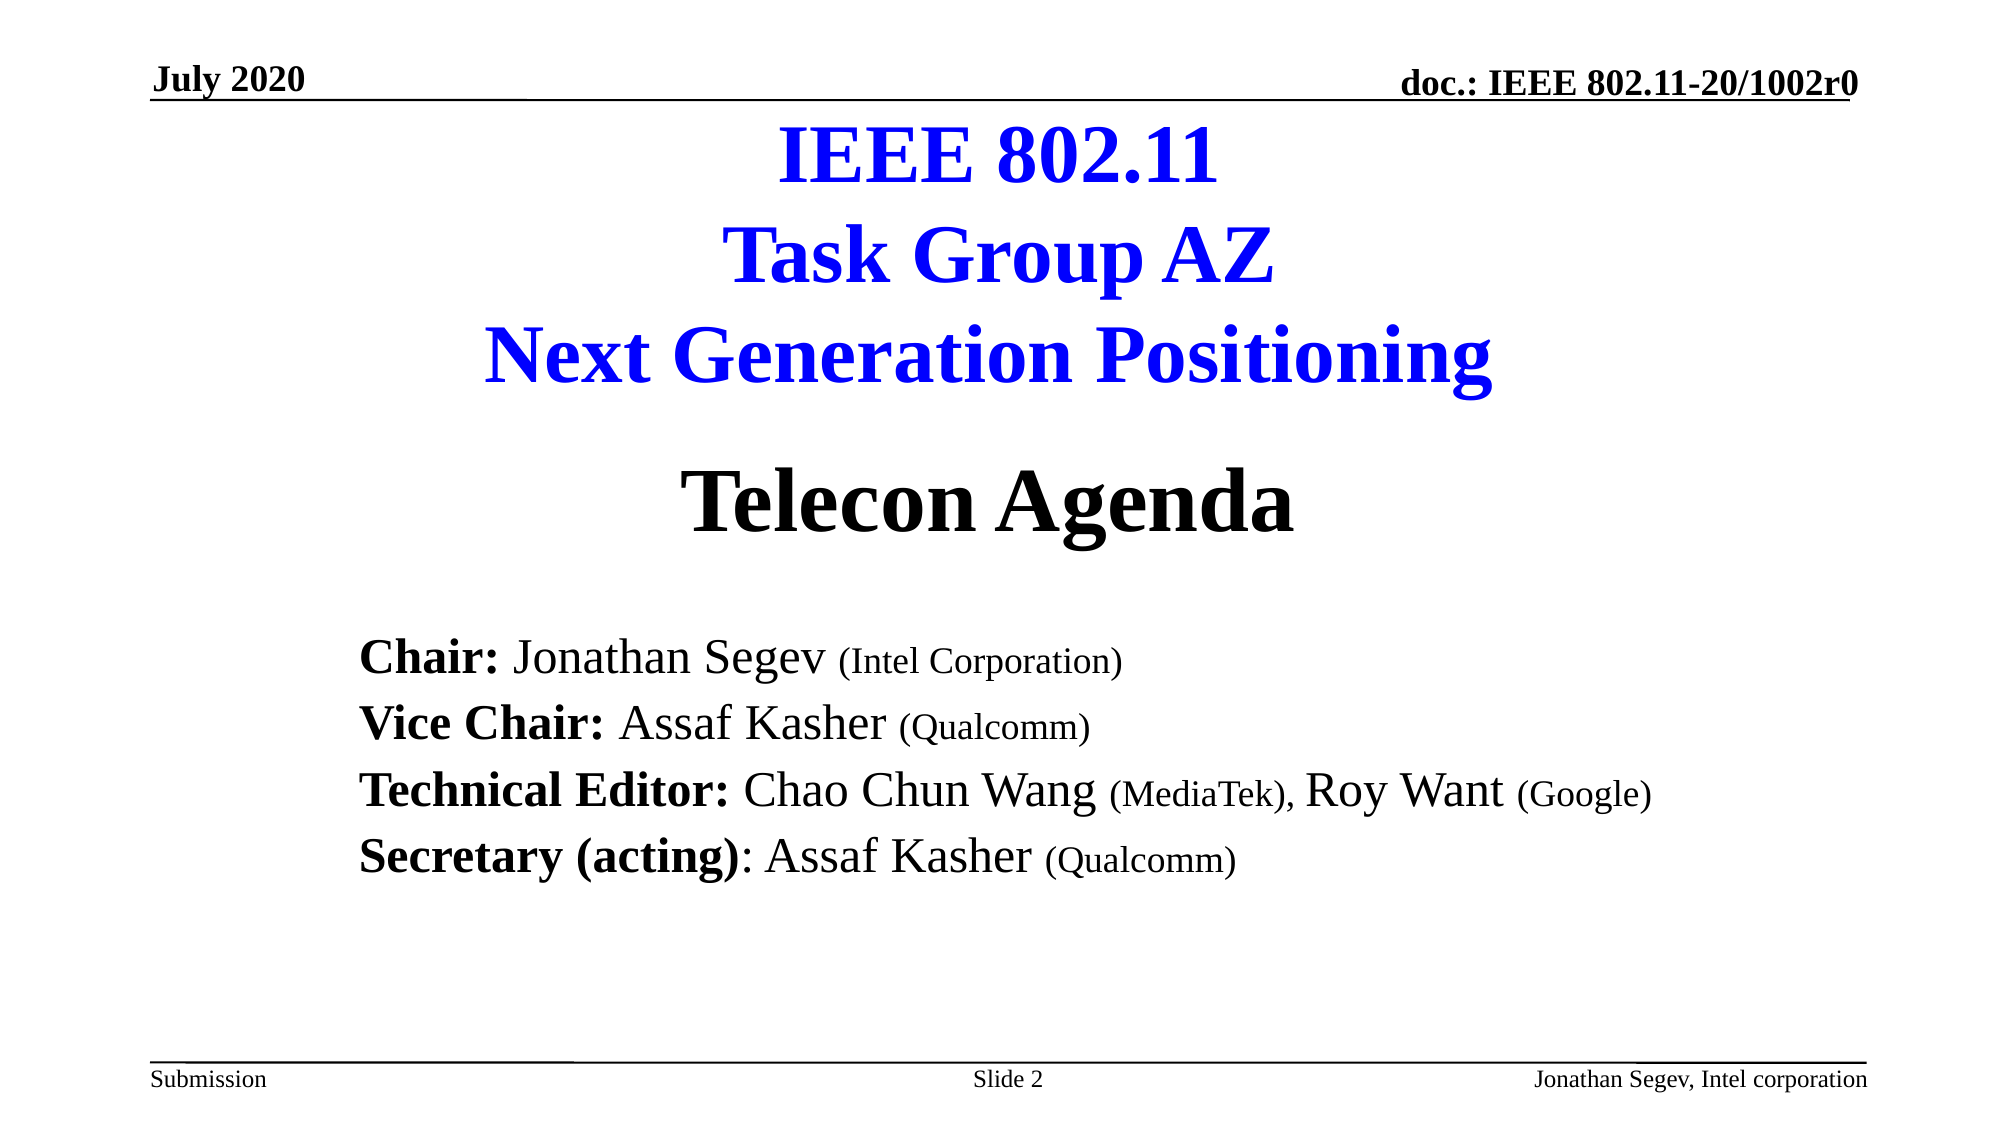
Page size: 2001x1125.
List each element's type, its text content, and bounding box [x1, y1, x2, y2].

footer Jonathan Segev, Intel corporation [1171, 1061, 1869, 1093]
list Telecon Agenda Chair: Jonathan Segev (Intel Corporation) Vice Chair: Assaf Kasher (Qualcomm) Technical Editor: Chao Chun Wang (MediaTek), Roy Want (Google) Secretary (acting): Assaf Kasher (Qualcomm) [149, 444, 1850, 1000]
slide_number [152, 54, 563, 100]
title IEEE 802.11 Task Group AZ Next Generation Positioning [149, 112, 1850, 386]
slide_number Slide 2 [950, 1061, 1067, 1123]
